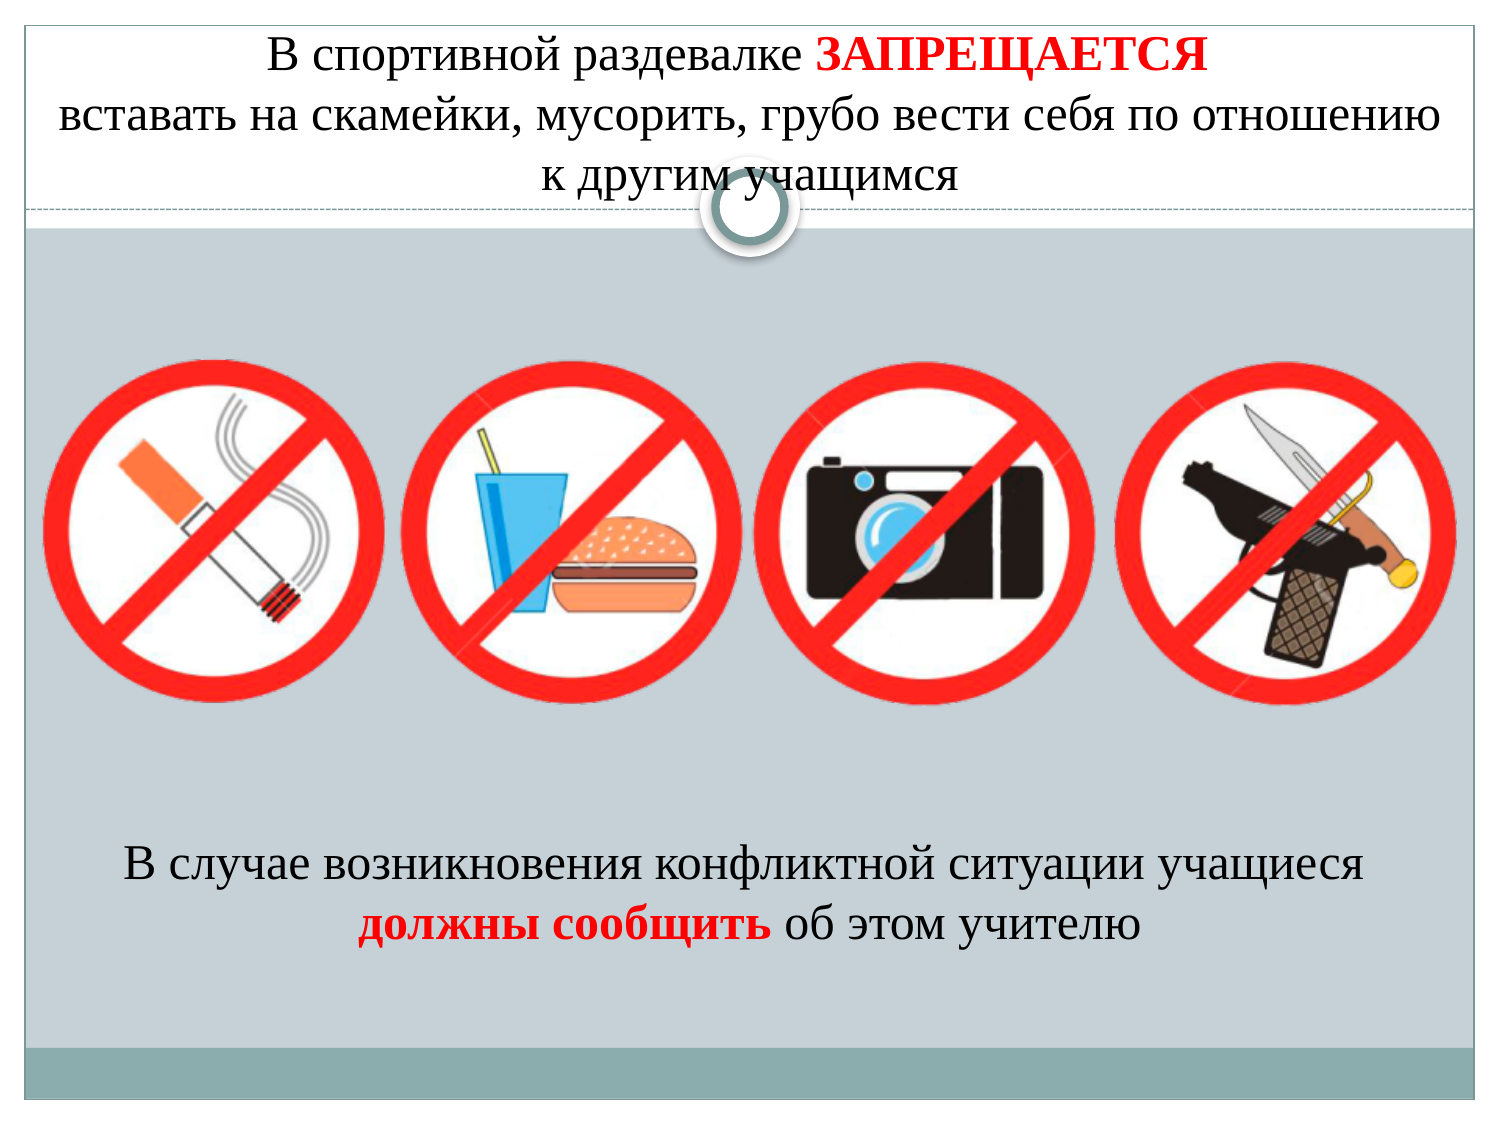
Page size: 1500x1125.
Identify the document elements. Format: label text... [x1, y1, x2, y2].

picture [29, 349, 1472, 714]
text_box В случае возникновения конфликтной ситуации учащиеся должны сообщить об этом учителю [64, 822, 1436, 957]
title В спортивной раздевалке ЗАПРЕЩАЕТСЯ вставать на скамейки, мусорить, грубо вести себя по отношению к другим учащимся [29, 0, 1471, 209]
